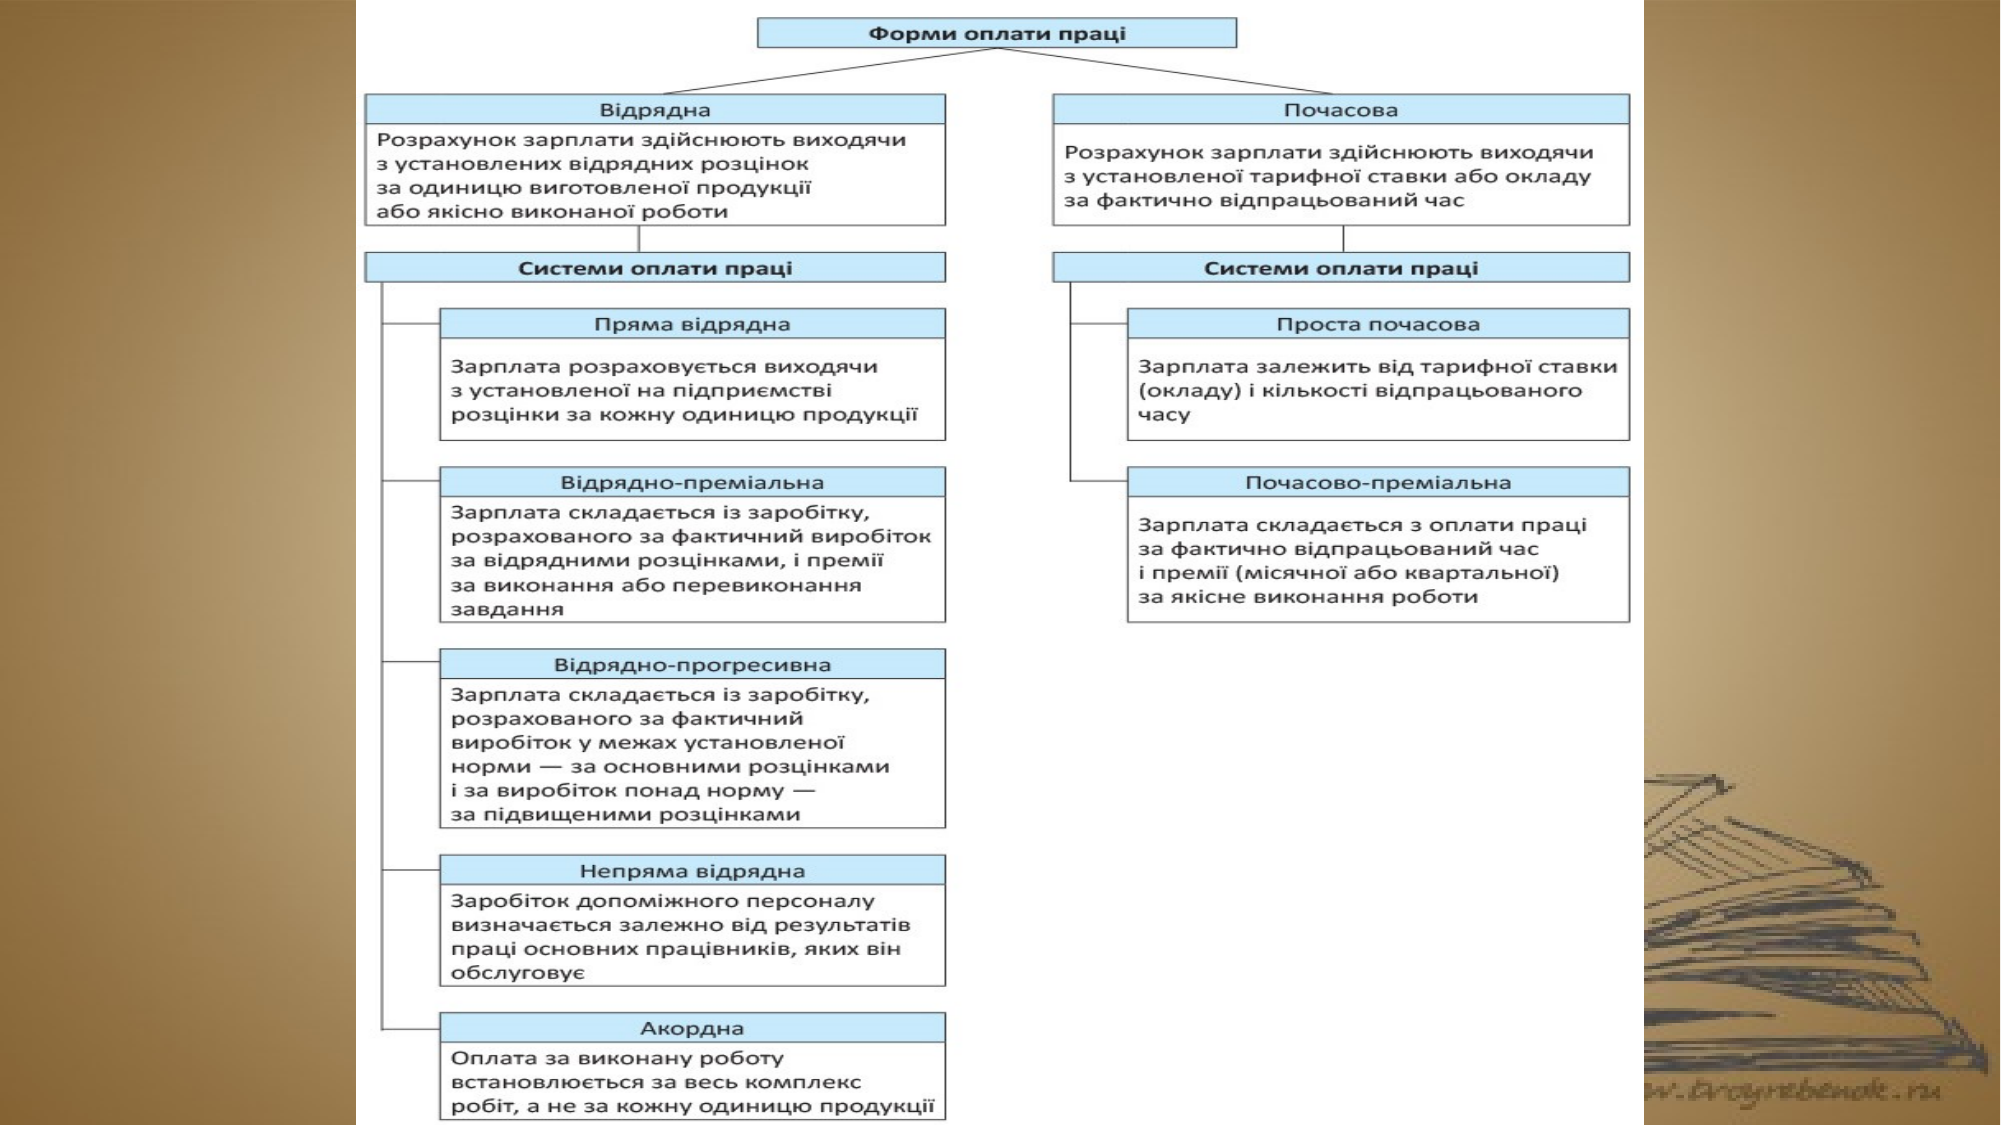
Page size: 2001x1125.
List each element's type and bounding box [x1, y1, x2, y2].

picture [1644, 0, 2001, 1125]
list [356, 0, 1644, 1125]
picture [0, 0, 356, 1125]
